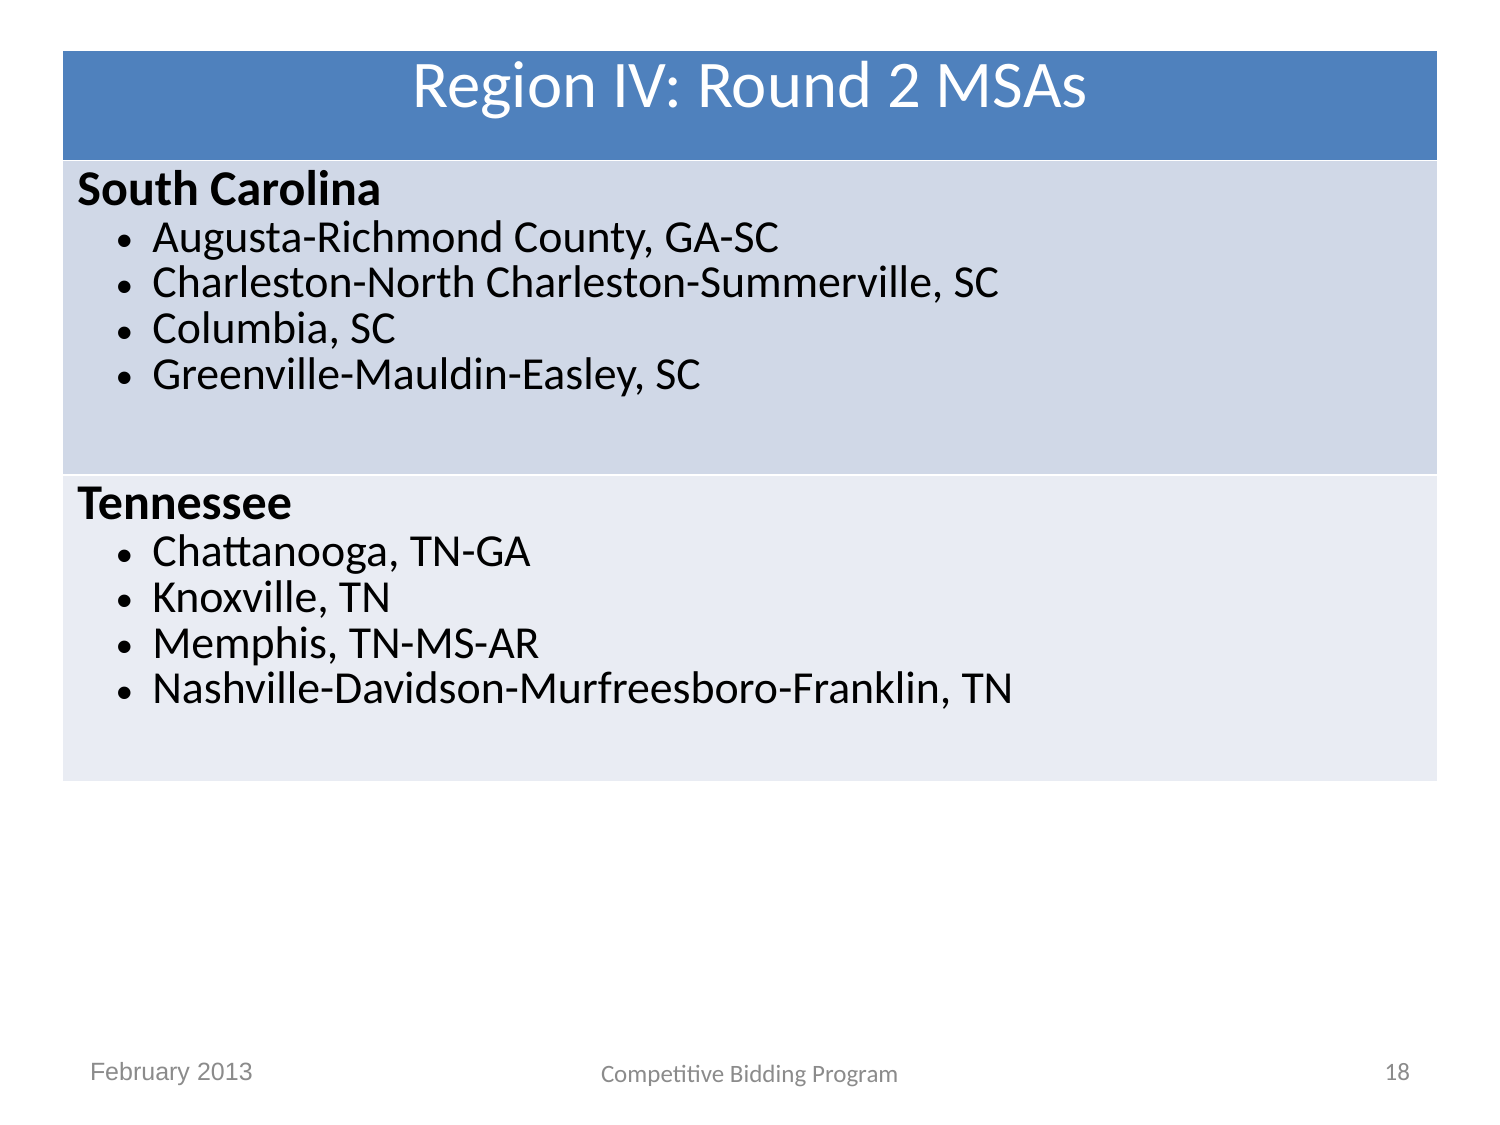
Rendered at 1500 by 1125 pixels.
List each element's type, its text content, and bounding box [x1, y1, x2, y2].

table_cell Tennessee Chattanooga, TN-GA Knoxville, TN Memphis, TN-MS-AR Nashville-Davidson-Murfreesboro-Franklin, TN [63, 476, 1437, 781]
slide_number 18 [1074, 1040, 1425, 1100]
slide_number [75, 1040, 425, 1100]
footer Competitive Bidding Program [512, 1042, 988, 1103]
table_cell South Carolina Augusta-Richmond County, GA-SC Charleston-North Charleston-Summerville, SC Columbia, SC Greenville-Mauldin-Easley, SC [63, 161, 1437, 474]
table_header Region IV: Round 2 MSAs [63, 51, 1437, 160]
